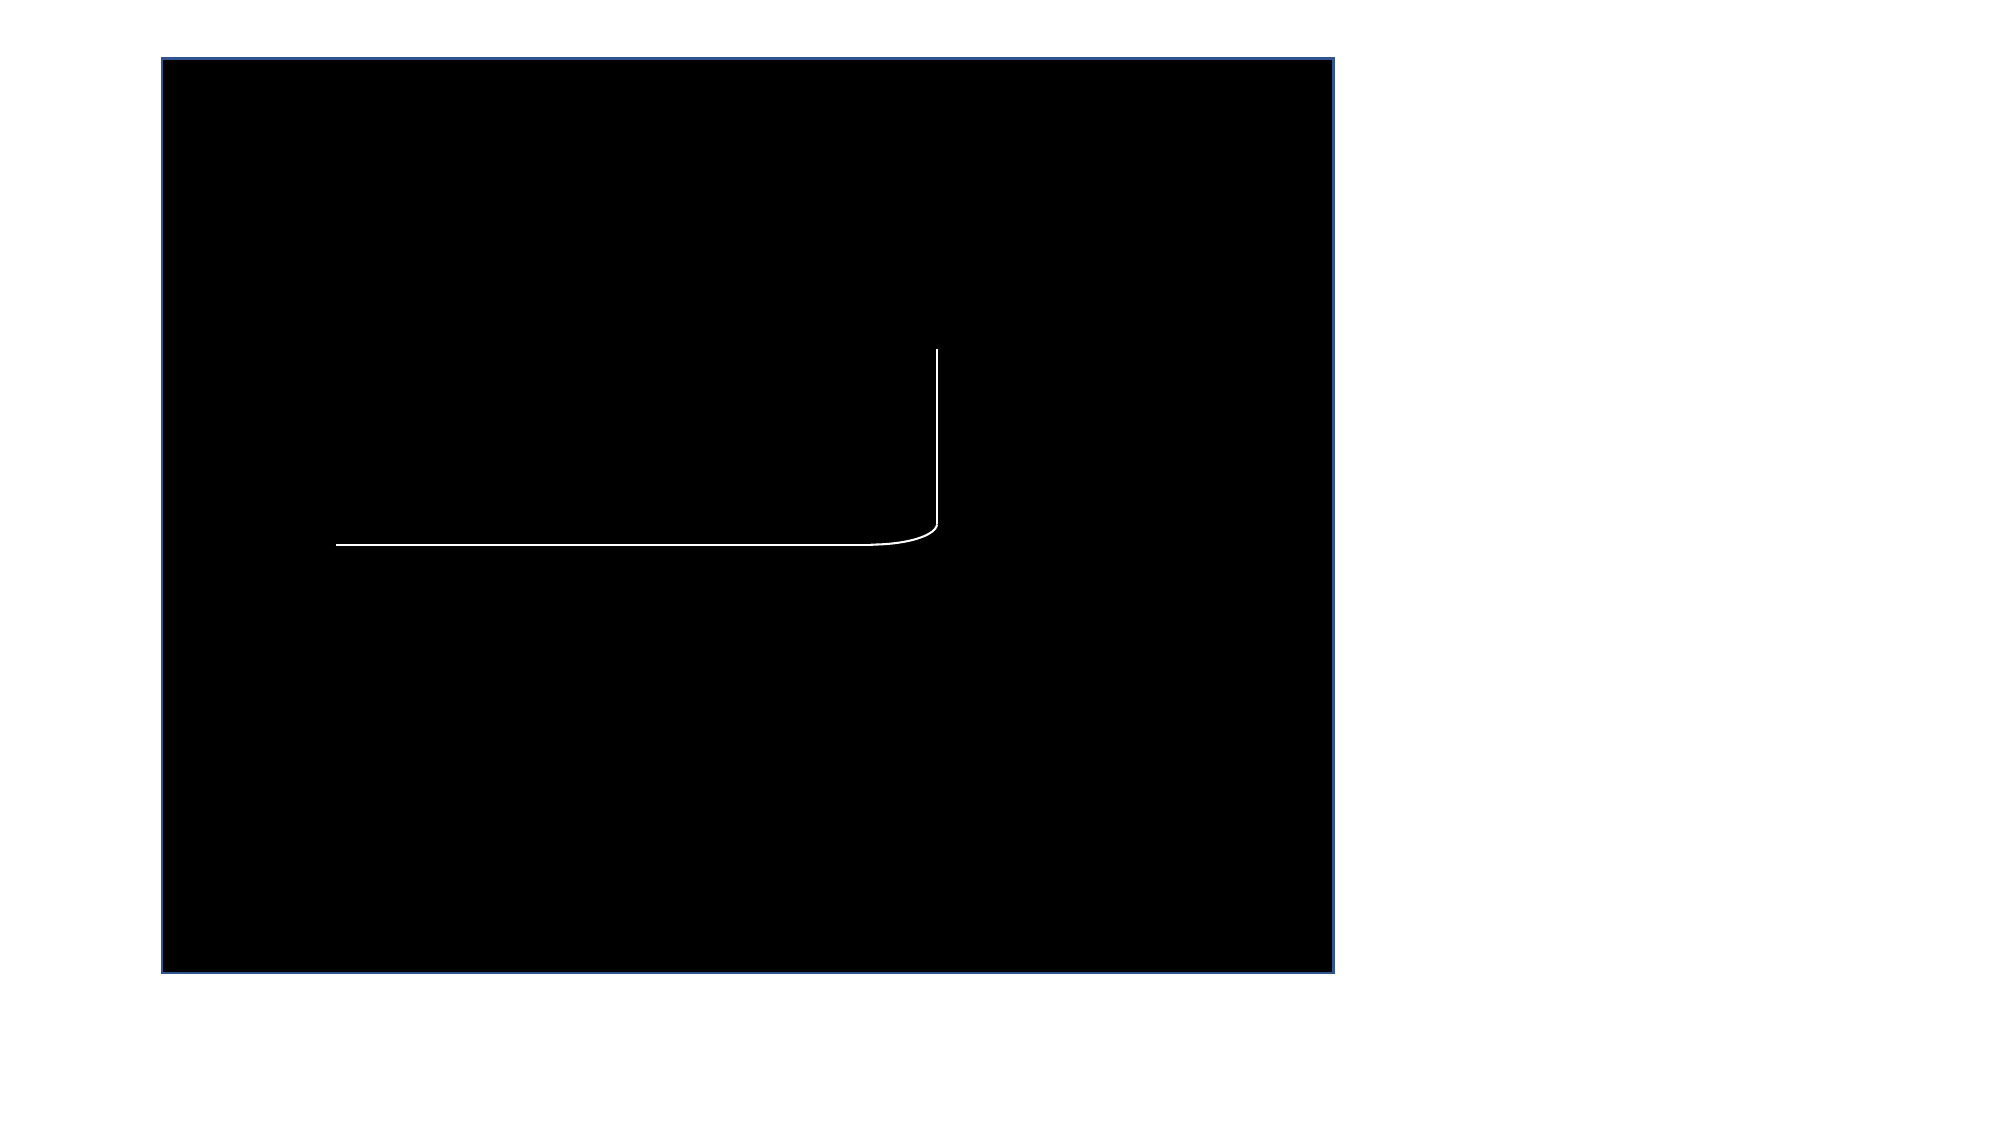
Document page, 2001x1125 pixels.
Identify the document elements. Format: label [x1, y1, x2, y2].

text_box [161, 57, 1335, 974]
text_box [335, 348, 938, 545]
